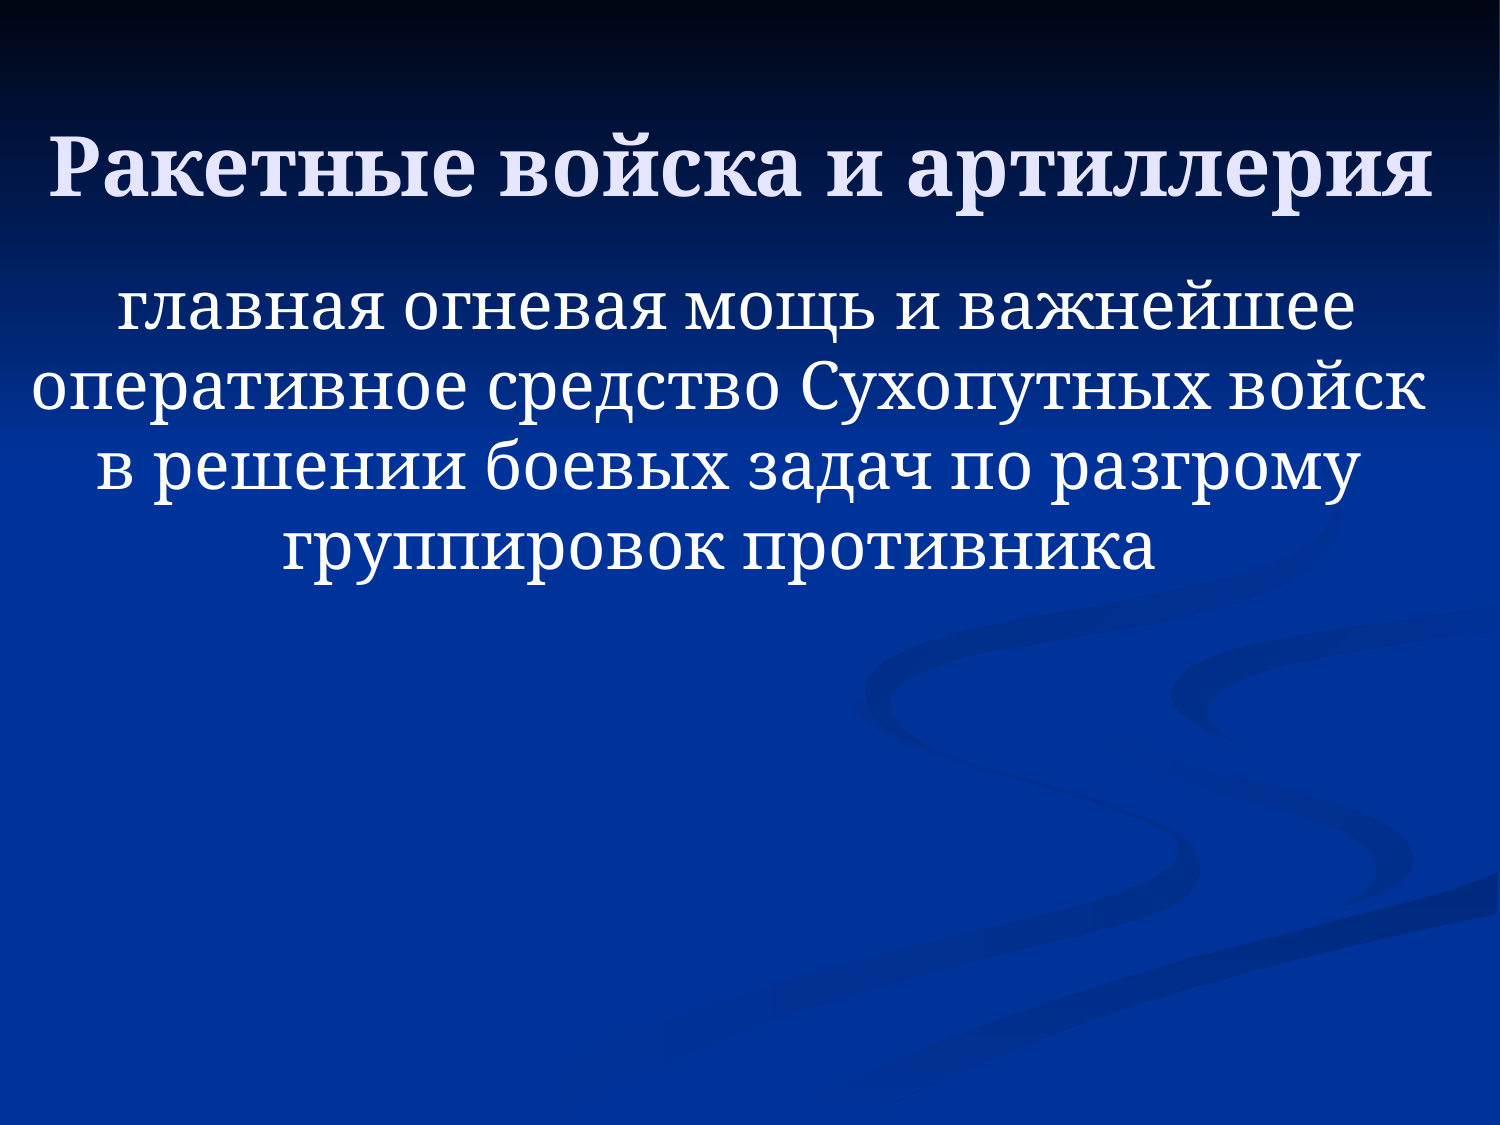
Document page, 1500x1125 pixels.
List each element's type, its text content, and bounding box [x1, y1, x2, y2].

title Ракетные войска и артиллерия [0, 0, 1500, 327]
subtitle главная огневая мощь и важнейшее оперативное средство Сухопутных войск в решении боевых задач по разгрому группировок противника [0, 255, 1460, 1071]
